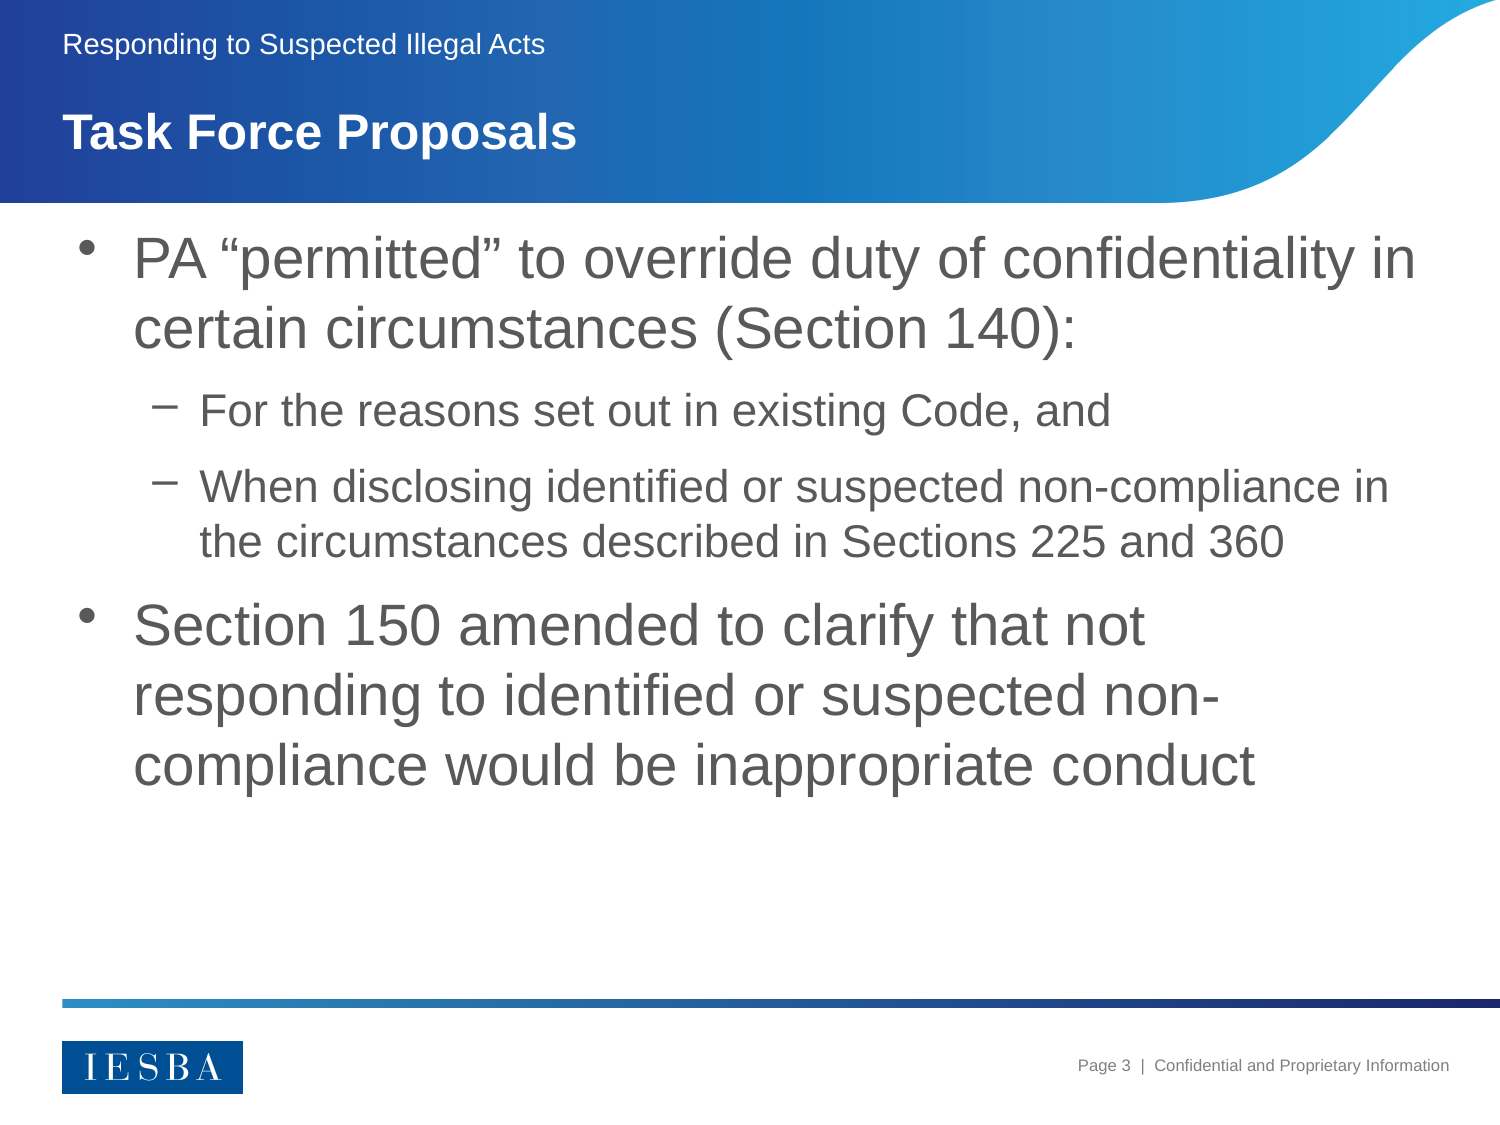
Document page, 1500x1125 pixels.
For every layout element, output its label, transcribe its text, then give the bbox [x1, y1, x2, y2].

picture [0, 0, 1497, 203]
subtitle Responding to Suspected Illegal Acts [62, 24, 575, 80]
title Task Force Proposals [62, 75, 1300, 184]
list PA “permitted” to override duty of confidentiality in certain circumstances (Section 140): For the reasons set out in existing Code, and When disclosing identified or suspected non-compliance in the circumstances described in Sections 225 and 360 Section 150 amended to clarify that not responding to identified or suspected non-compliance would be inappropriate conduct [62, 212, 1450, 1000]
picture [62, 1041, 243, 1094]
